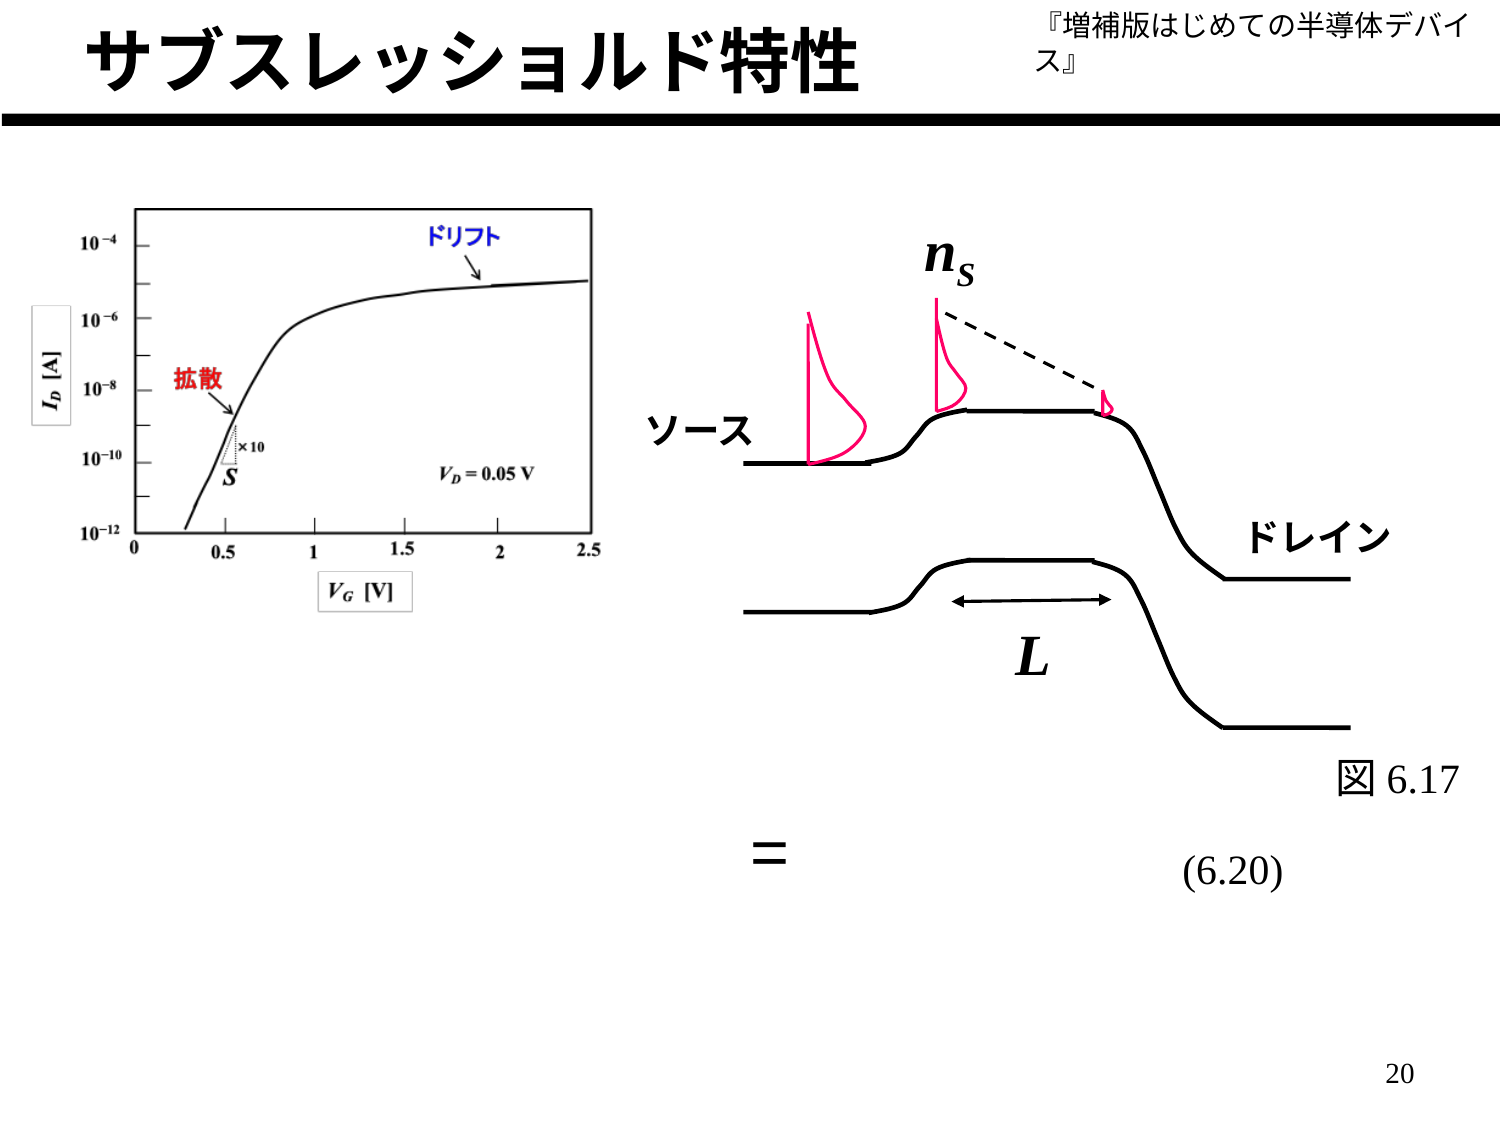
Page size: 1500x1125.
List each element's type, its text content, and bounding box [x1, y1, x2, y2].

title サブスレッショルド特性 [83, 19, 1459, 102]
text_box (6.20) [1167, 835, 1299, 901]
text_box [608, 196, 1434, 729]
picture [29, 207, 608, 615]
text_box 図6.17 [1320, 744, 1475, 810]
